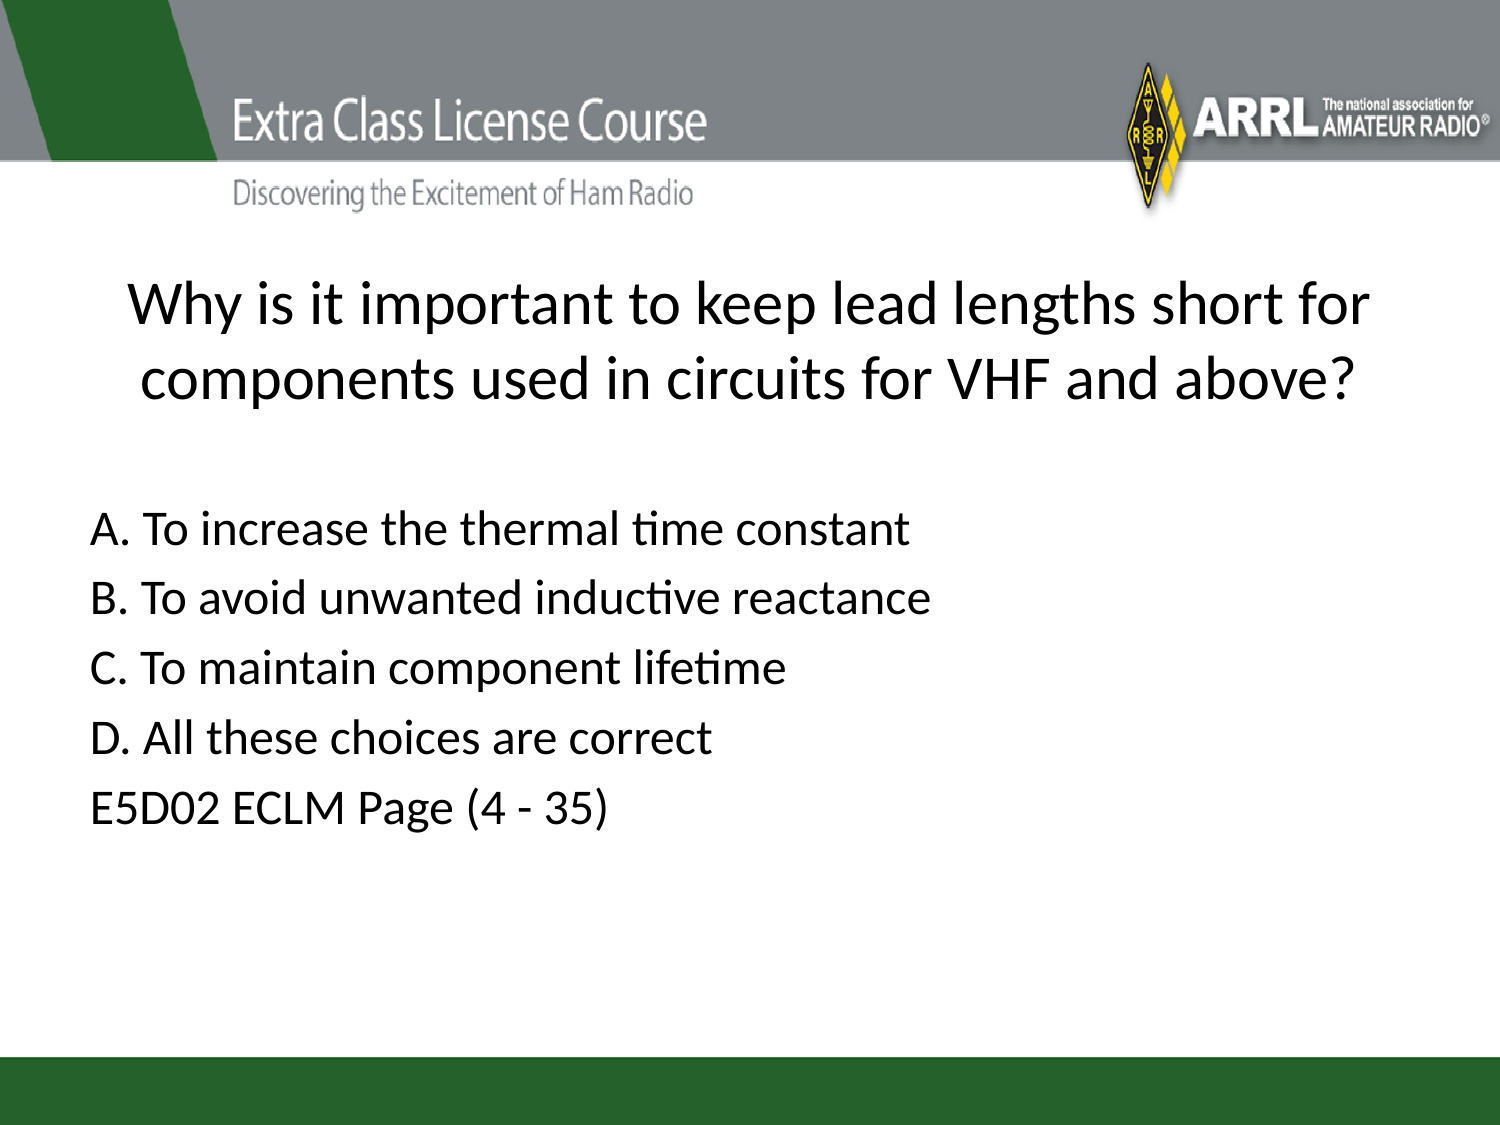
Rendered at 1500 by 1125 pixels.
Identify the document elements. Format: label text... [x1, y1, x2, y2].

list A. To increase the thermal time constant B. To avoid unwanted inductive reactance C. To maintain component lifetime D. All these choices are correct E5D02 ECLM Page (4 - 35) [75, 487, 1425, 1005]
picture [0, 0, 1500, 1125]
title Why is it important to keep lead lengths short for components used in circuits for VHF and above? [75, 254, 1425, 435]
